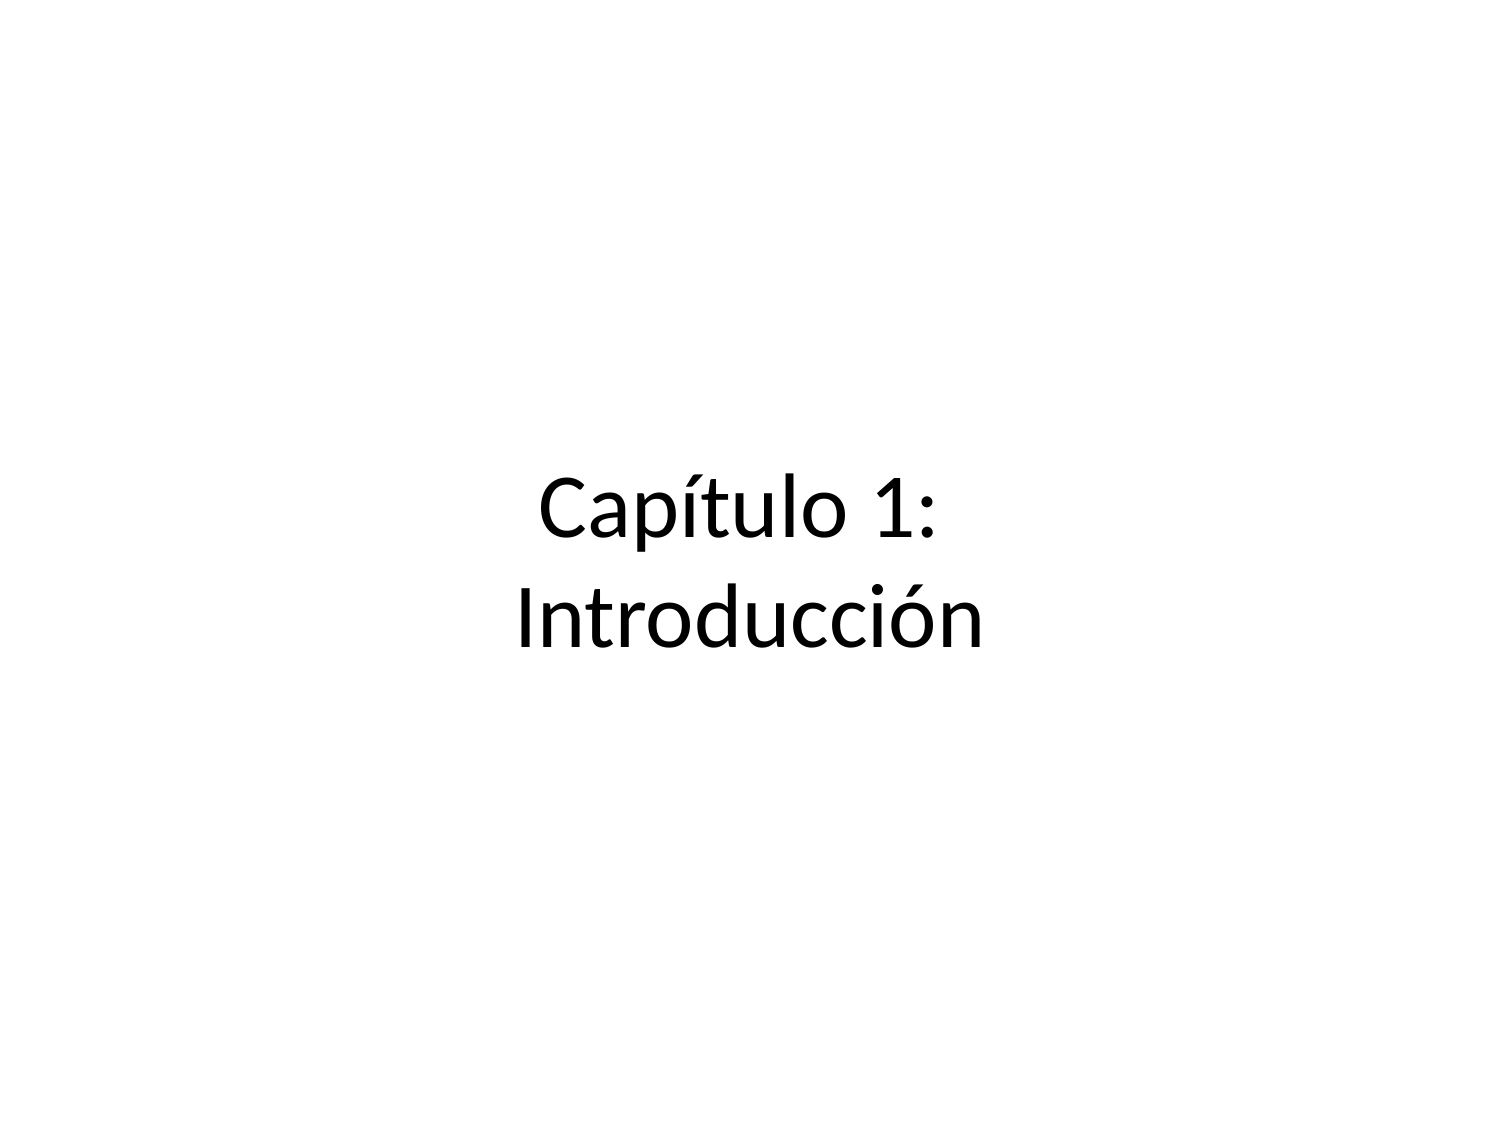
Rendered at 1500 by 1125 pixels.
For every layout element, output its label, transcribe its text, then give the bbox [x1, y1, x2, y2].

title Capítulo 1: Introducción [112, 350, 1388, 763]
